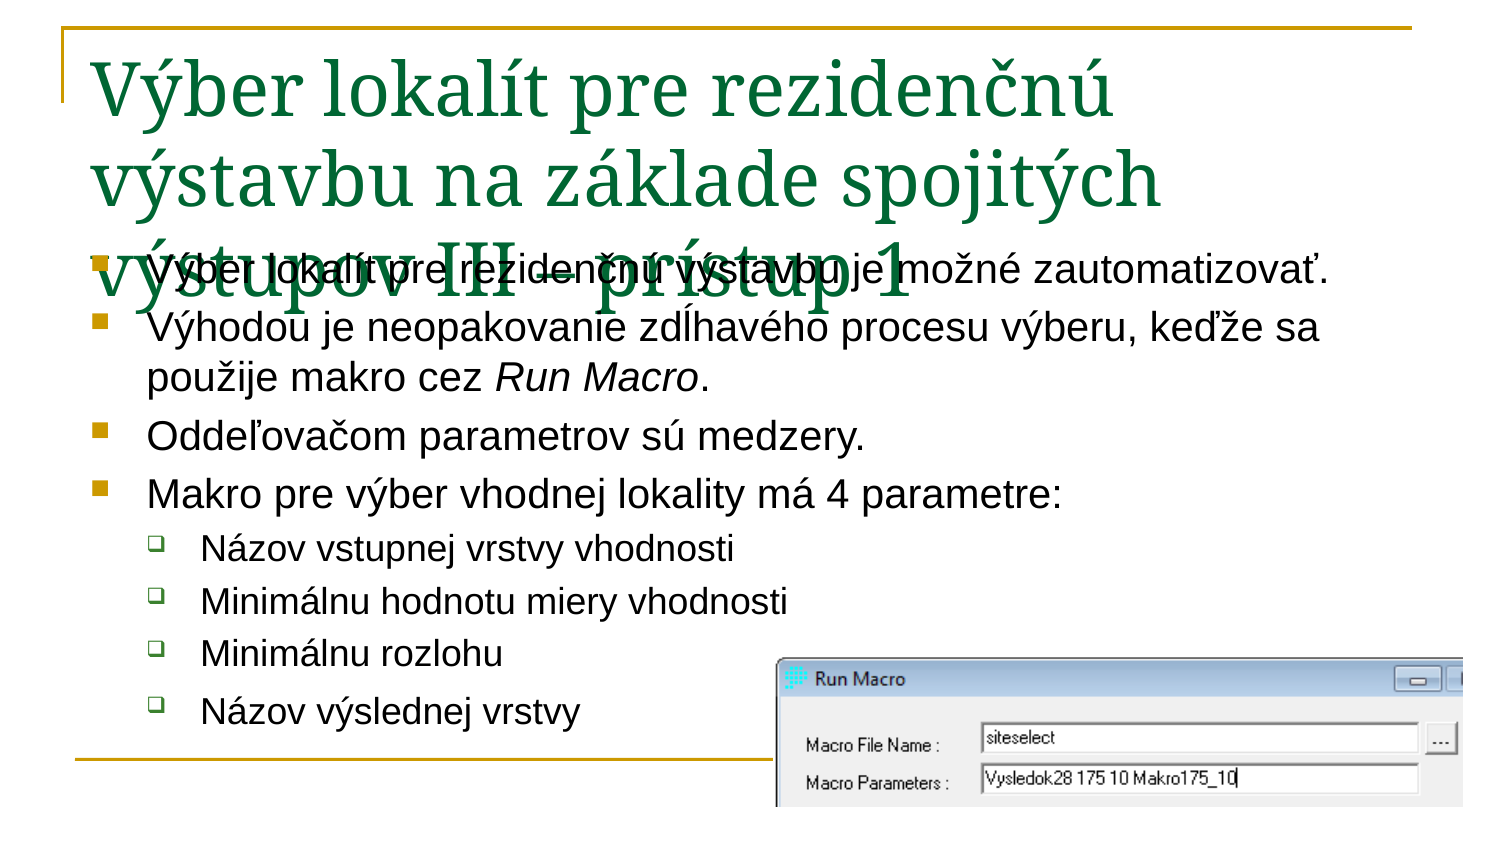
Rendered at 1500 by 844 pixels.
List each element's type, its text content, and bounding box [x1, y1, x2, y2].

title Výber lokalít pre rezidenčnú výstavbu na základe spojitých výstupov III – prístup 1 [74, 33, 1426, 175]
picture [773, 655, 1463, 807]
list Výber lokalít pre rezidenčnú výstavbu je možné zautomatizovať. Výhodou je neopakovanie zdĺhavého procesu výberu, keďže sa použije makro cez Run Macro. Oddeľovačom parametrov sú medzery. Makro pre výber vhodnej lokality má 4 parametre: Názov vstupnej vrstvy vhodnosti Minimálnu hodnotu miery vhodnosti Minimálnu rozlohu Názov výslednej vrstvy [74, 234, 1426, 755]
